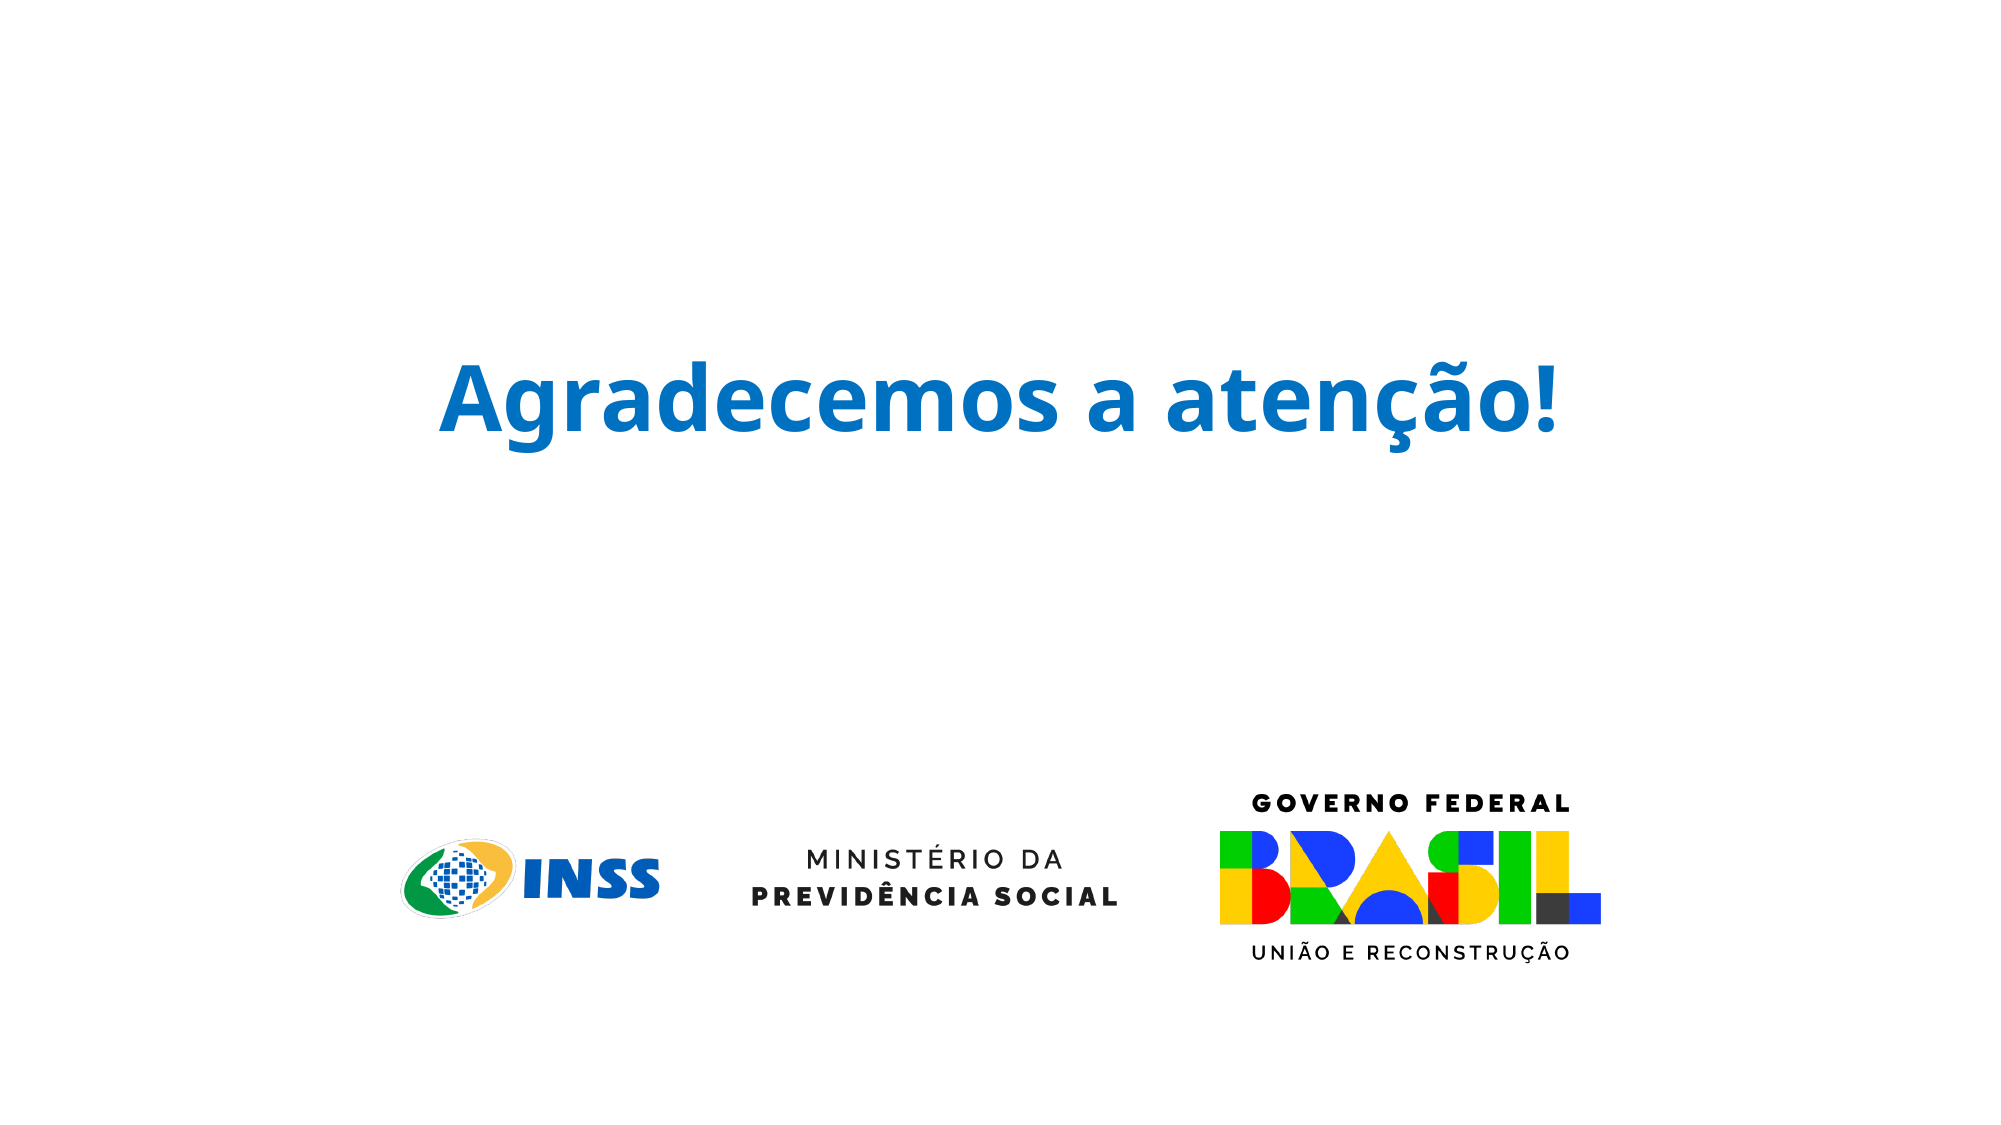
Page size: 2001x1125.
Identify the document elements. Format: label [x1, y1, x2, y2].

picture [310, 736, 1691, 1021]
title [199, 344, 1801, 562]
